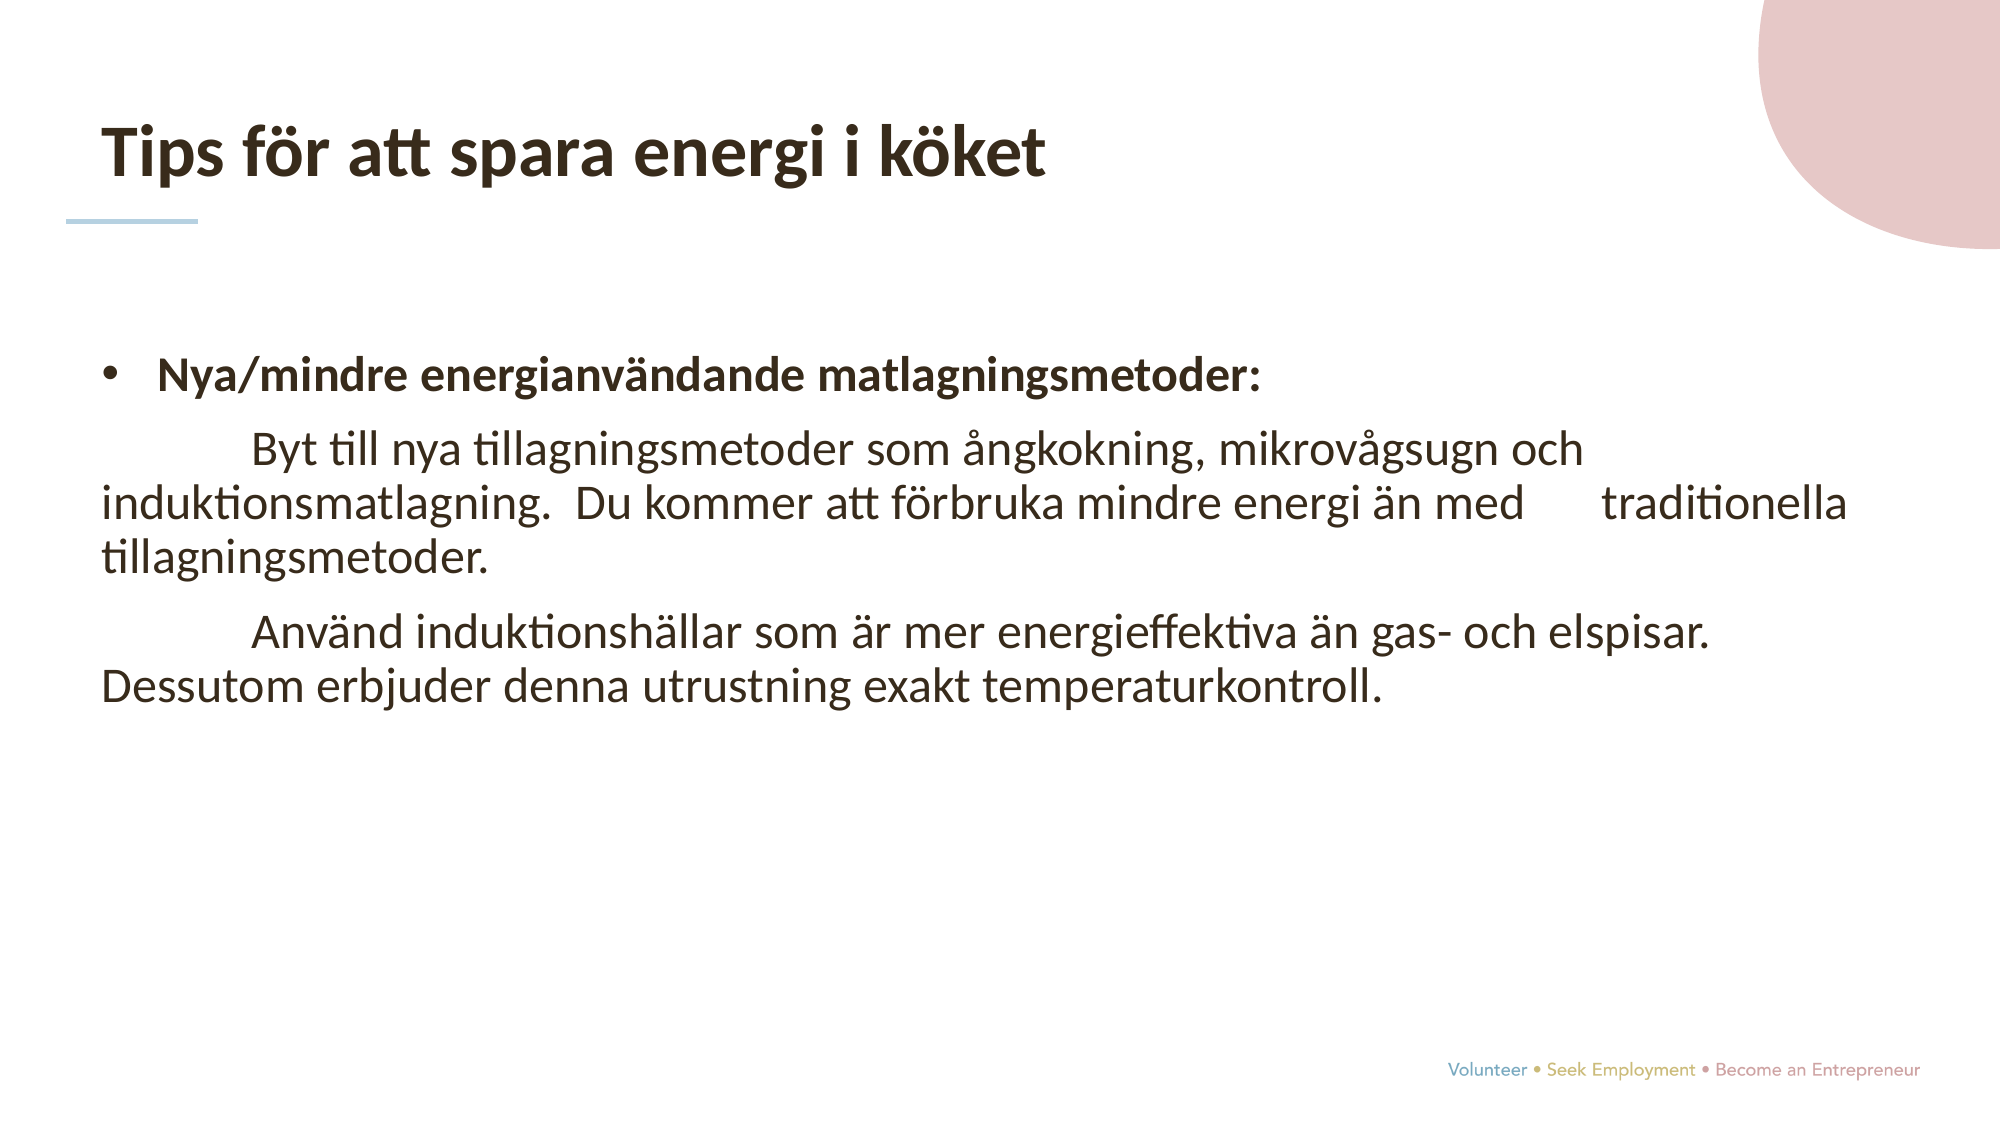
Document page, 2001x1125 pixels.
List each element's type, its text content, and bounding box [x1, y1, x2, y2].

list Nya/mindre energianvändande matlagningsmetoder: Byt till nya tillagningsmetoder som ångkokning, mikrovågsugn och induktionsmatlagning. Du kommer att förbruka mindre energi än med traditionella tillagningsmetoder. Använd induktionshällar som är mer energieffektiva än gas- och elspisar. Dessutom erbjuder denna utrustning exakt temperaturkontroll. [86, 259, 1928, 973]
text_box [66, 219, 198, 224]
picture [1418, 1046, 1971, 1103]
text_box [1758, 0, 2000, 250]
list Tips för att spara energi i köket [86, 105, 1827, 201]
